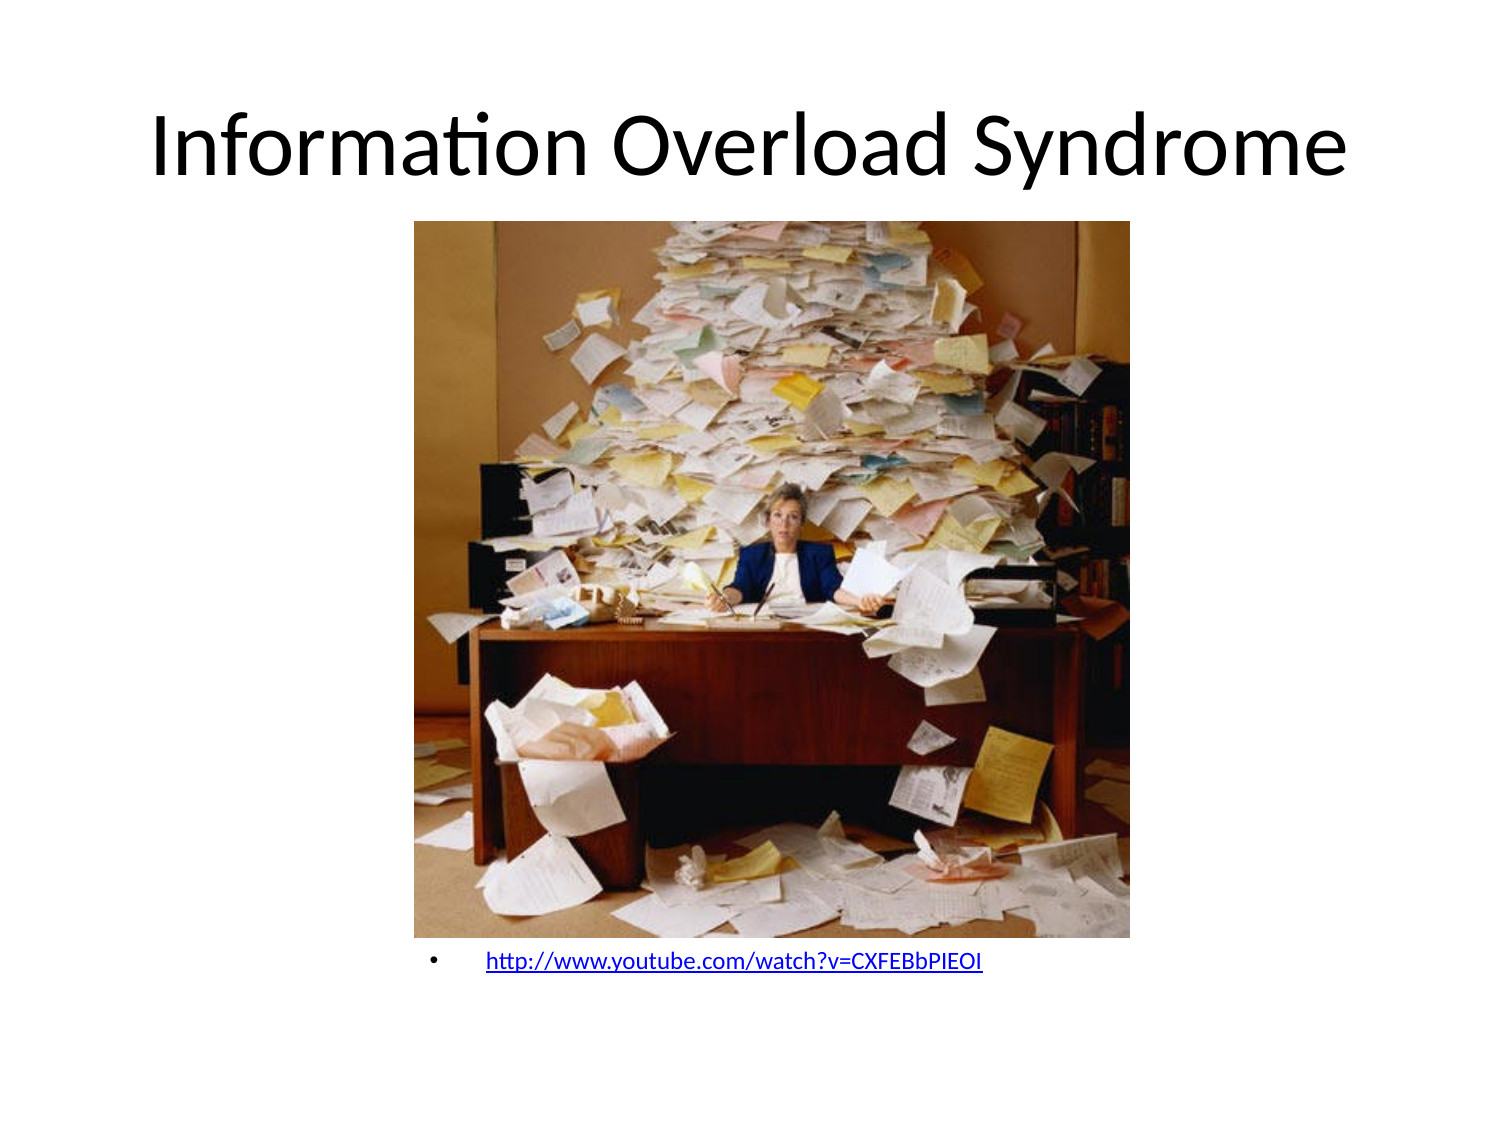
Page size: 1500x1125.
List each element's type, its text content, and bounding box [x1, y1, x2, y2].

picture [414, 221, 1130, 938]
title Information Overload Syndrome [75, 45, 1425, 233]
list http://www.youtube.com/watch?v=CXFEBbPIEOI [414, 945, 1094, 1073]
